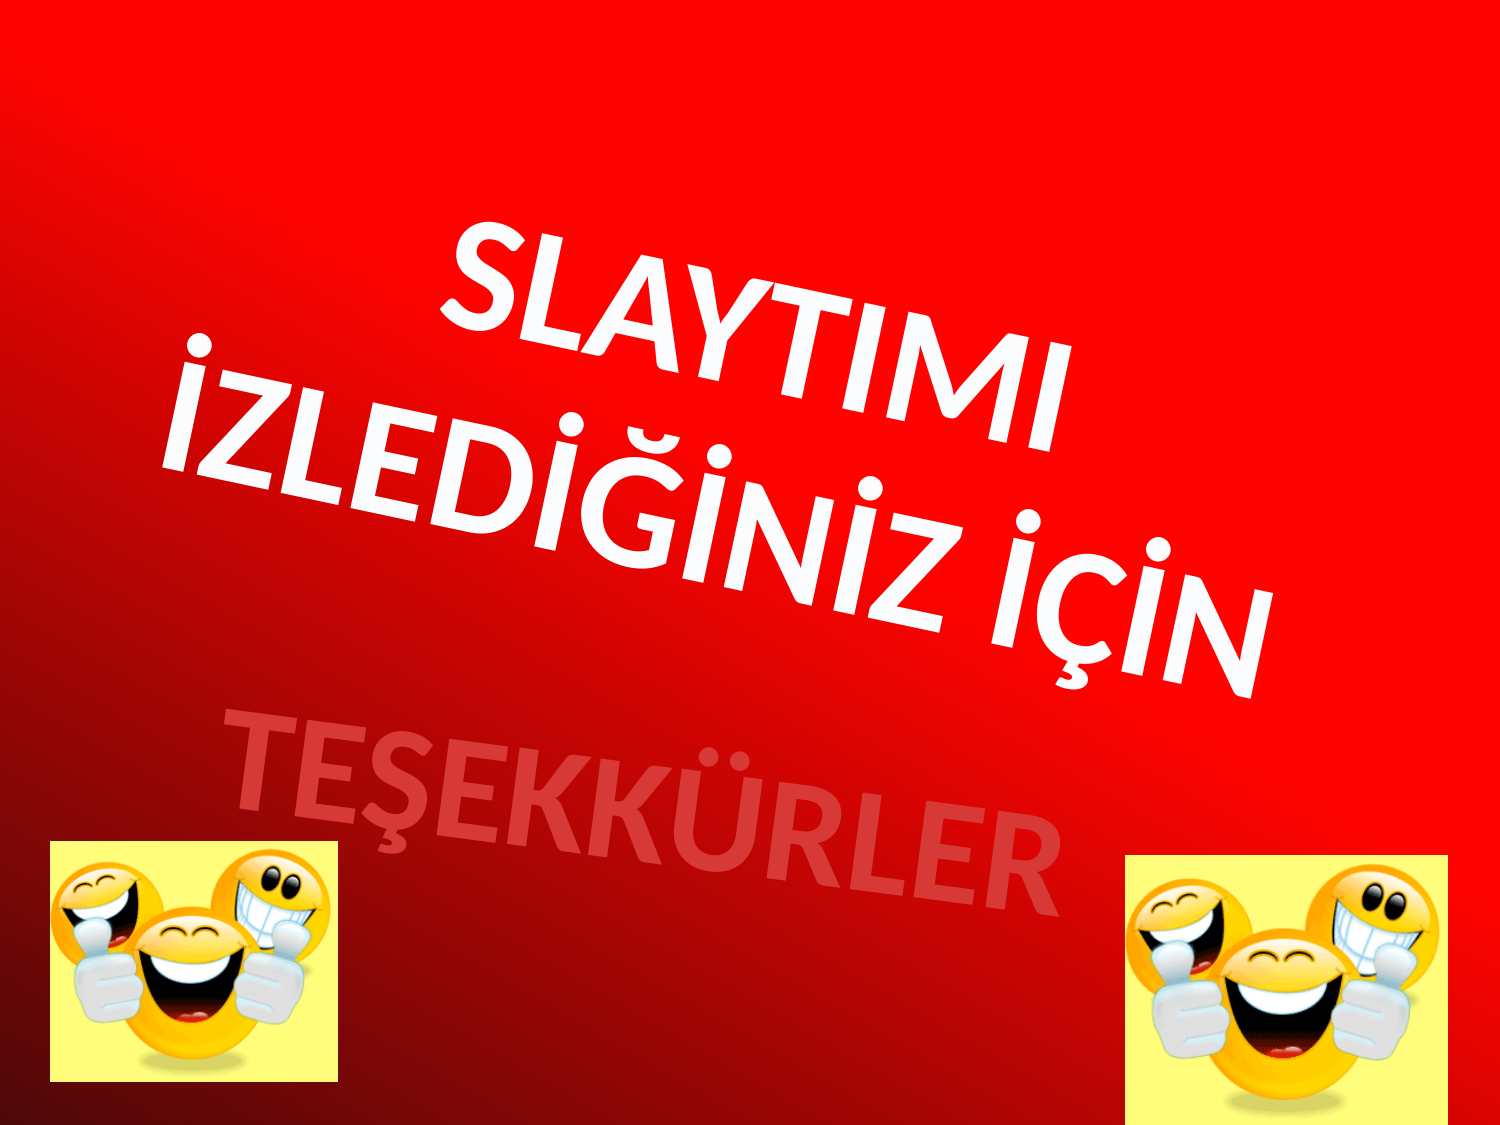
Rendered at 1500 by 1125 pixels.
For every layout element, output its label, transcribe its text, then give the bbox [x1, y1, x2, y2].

text_box SLAYTIMI İZLEDİĞİNİZ İÇİN [2, 69, 1480, 773]
picture [1124, 855, 1448, 1125]
picture [49, 841, 338, 1083]
text_box TEŞEKKÜRLER [125, 638, 1165, 964]
